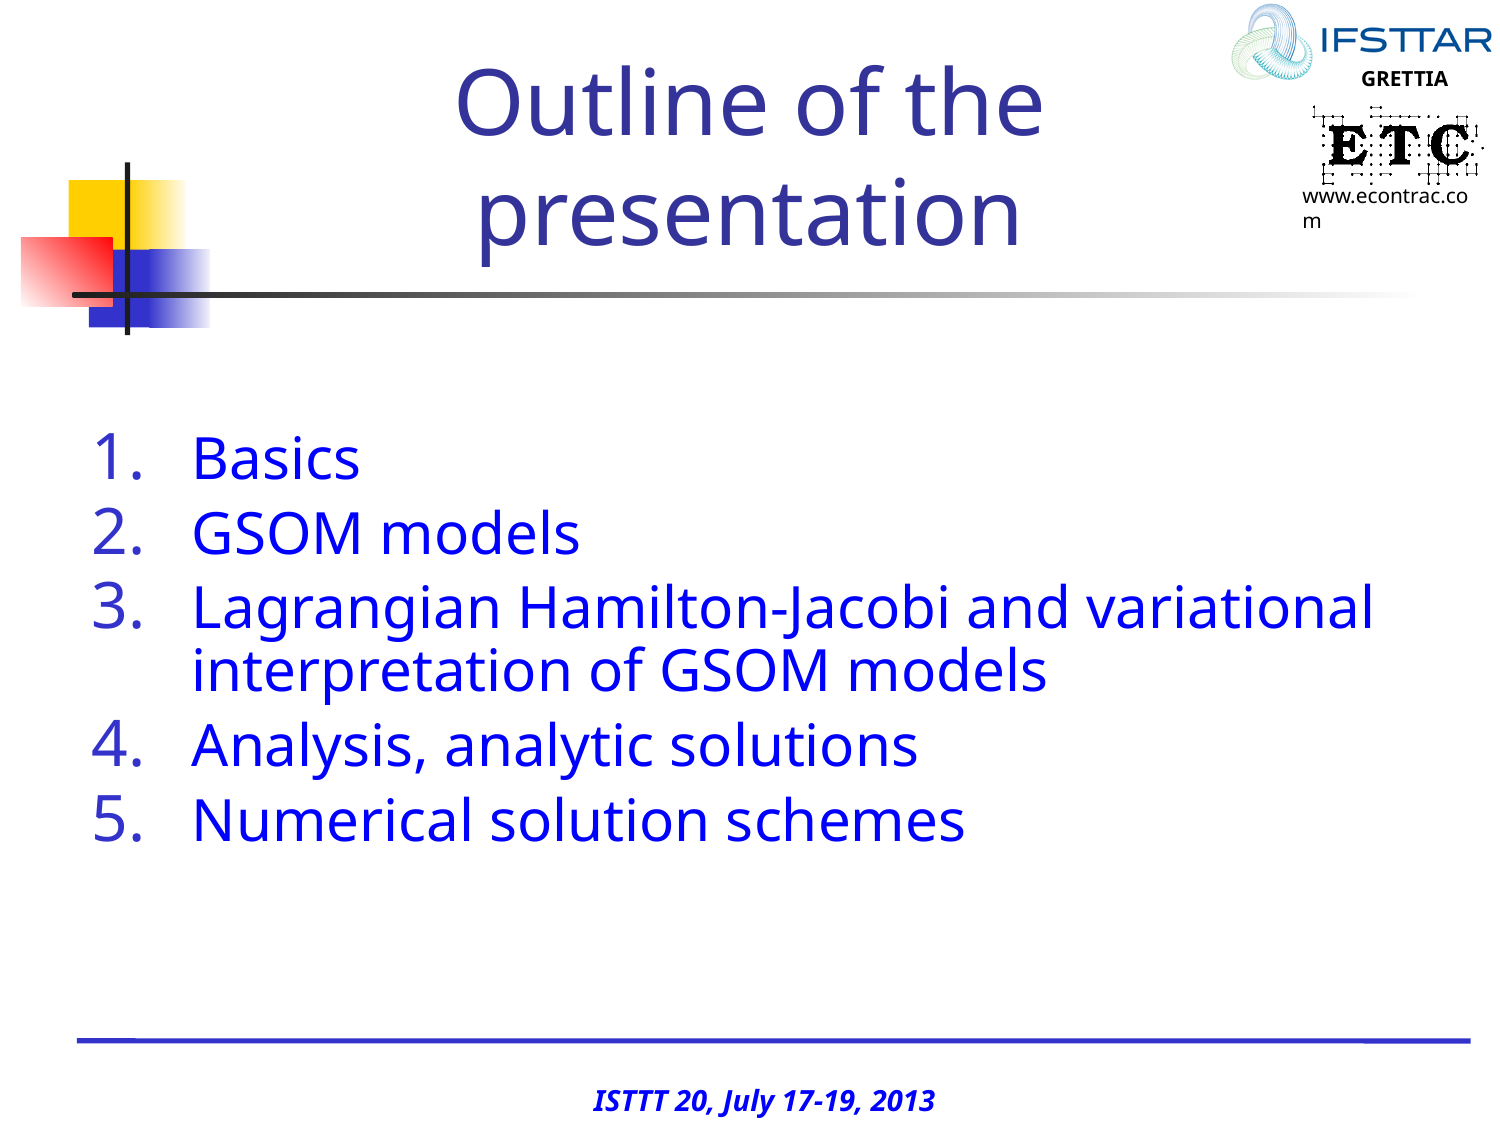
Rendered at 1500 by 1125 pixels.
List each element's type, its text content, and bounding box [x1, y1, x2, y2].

picture [1312, 105, 1484, 185]
picture [1230, 2, 1494, 82]
picture [1409, 74, 1417, 82]
list Basics GSOM models Lagrangian Hamilton-Jacobi and variational interpretation of GSOM models Analysis, analytic solutions Numerical solution schemes [76, 421, 1454, 1032]
title Outline of the presentation [194, 30, 1306, 272]
footer ISTTT 20, July 17-19, 2013 [64, 1042, 1465, 1125]
